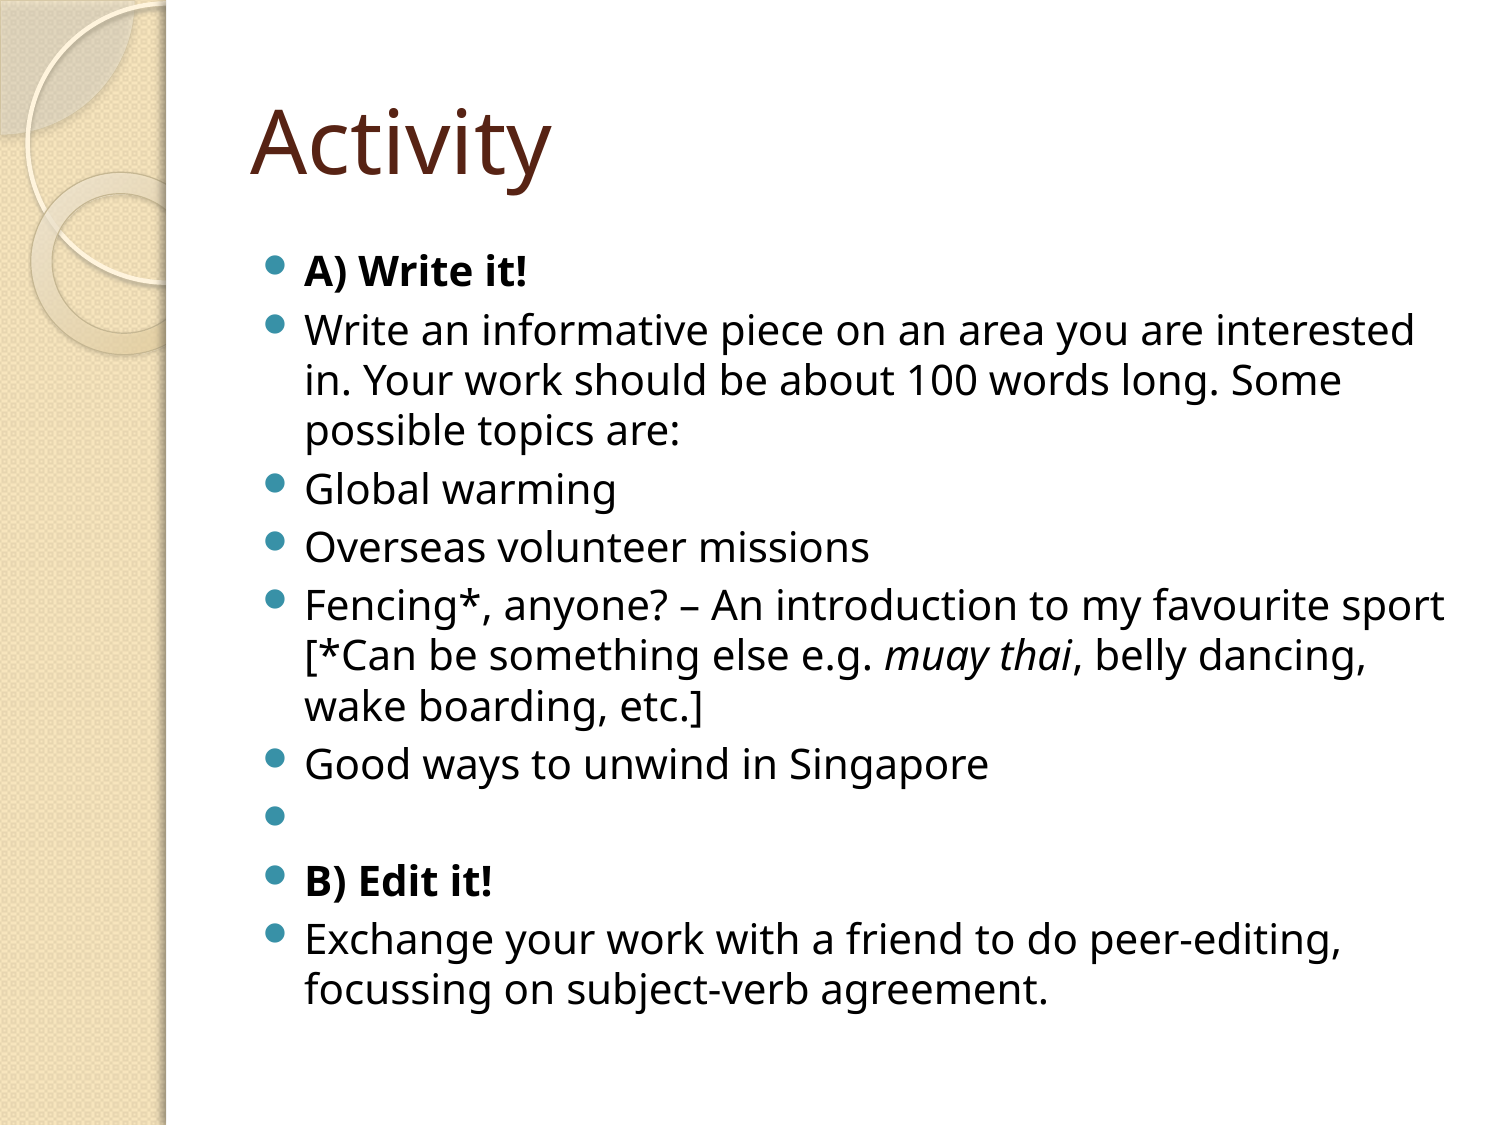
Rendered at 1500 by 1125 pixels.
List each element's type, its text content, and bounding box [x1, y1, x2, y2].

list A) Write it! Write an informative piece on an area you are interested in. Your work should be about 100 words long. Some possible topics are: Global warming Overseas volunteer missions Fencing*, anyone? – An introduction to my favourite sport [*Can be something else e.g. muay thai, belly dancing, wake boarding, etc.] Good ways to unwind in Singapore B) Edit it! Exchange your work with a friend to do peer-editing, focussing on subject-verb agreement. [235, 237, 1466, 1025]
title Activity [235, 45, 1466, 233]
